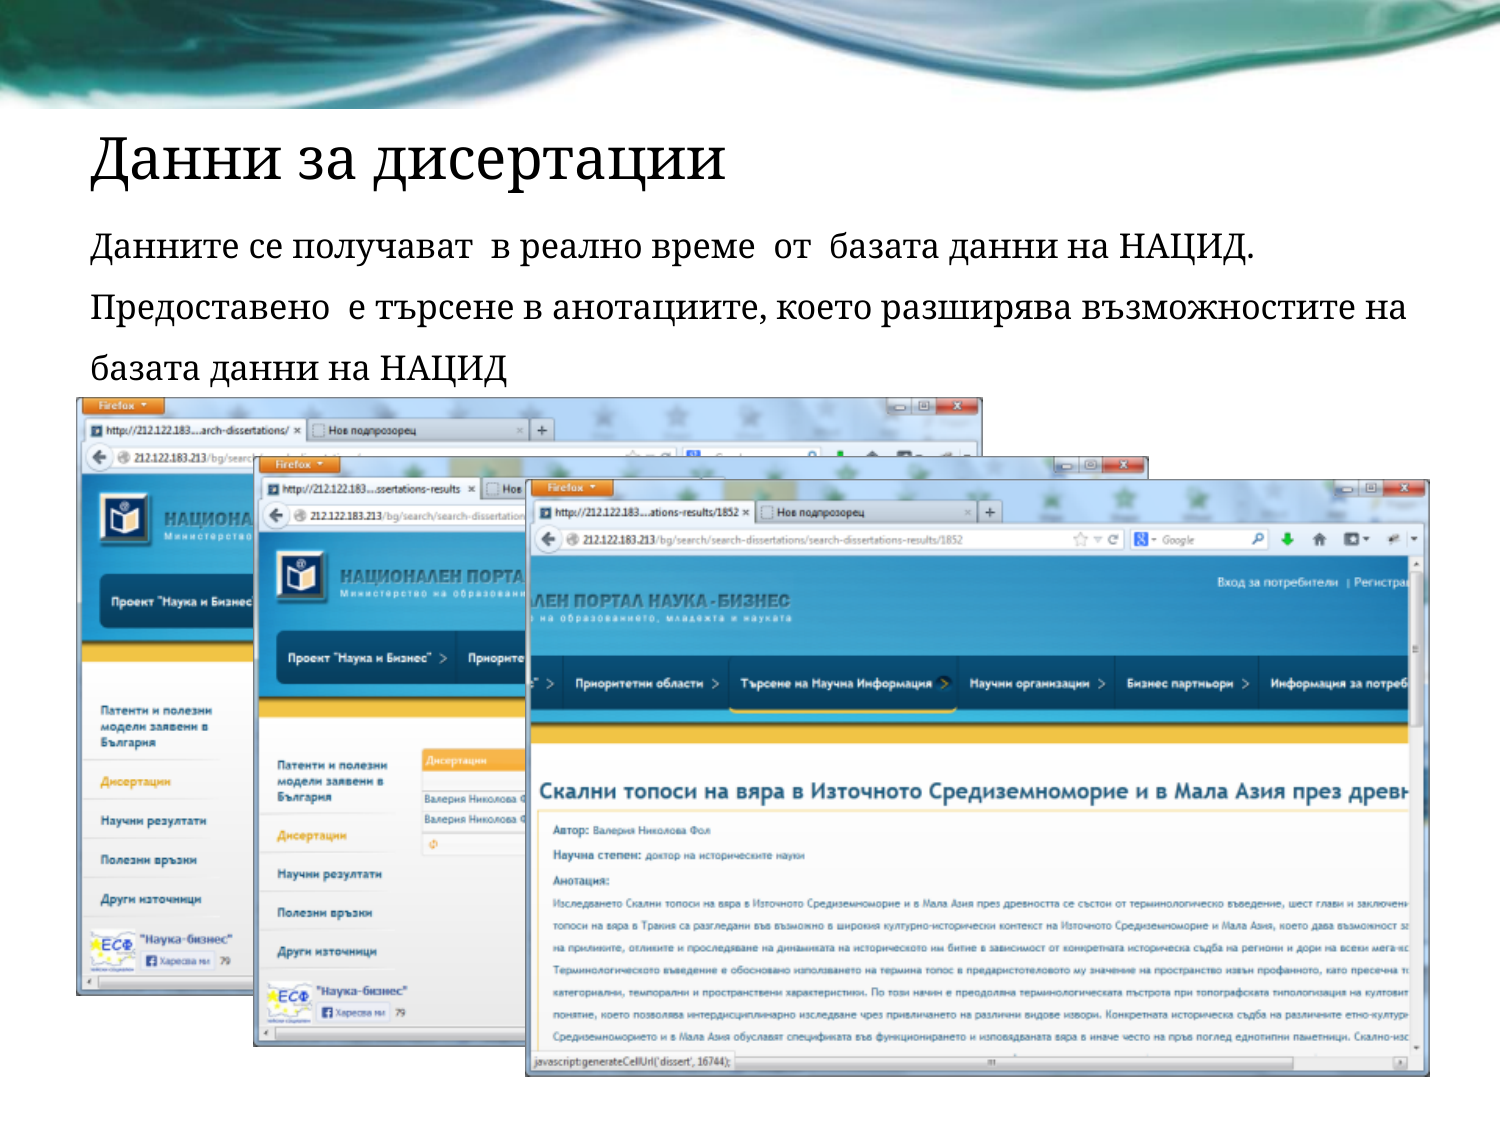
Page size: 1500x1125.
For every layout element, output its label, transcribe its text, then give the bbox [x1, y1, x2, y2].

picture [0, 0, 1500, 109]
title Данни за дисертации [75, 113, 1425, 196]
list Данните се получават в реално време от базата данни на НАЦИД. Предоставено е търсене в анотациите, което разширява възможностите на базата данни на НАЦИД [75, 196, 1500, 398]
picture [76, 396, 1430, 1077]
